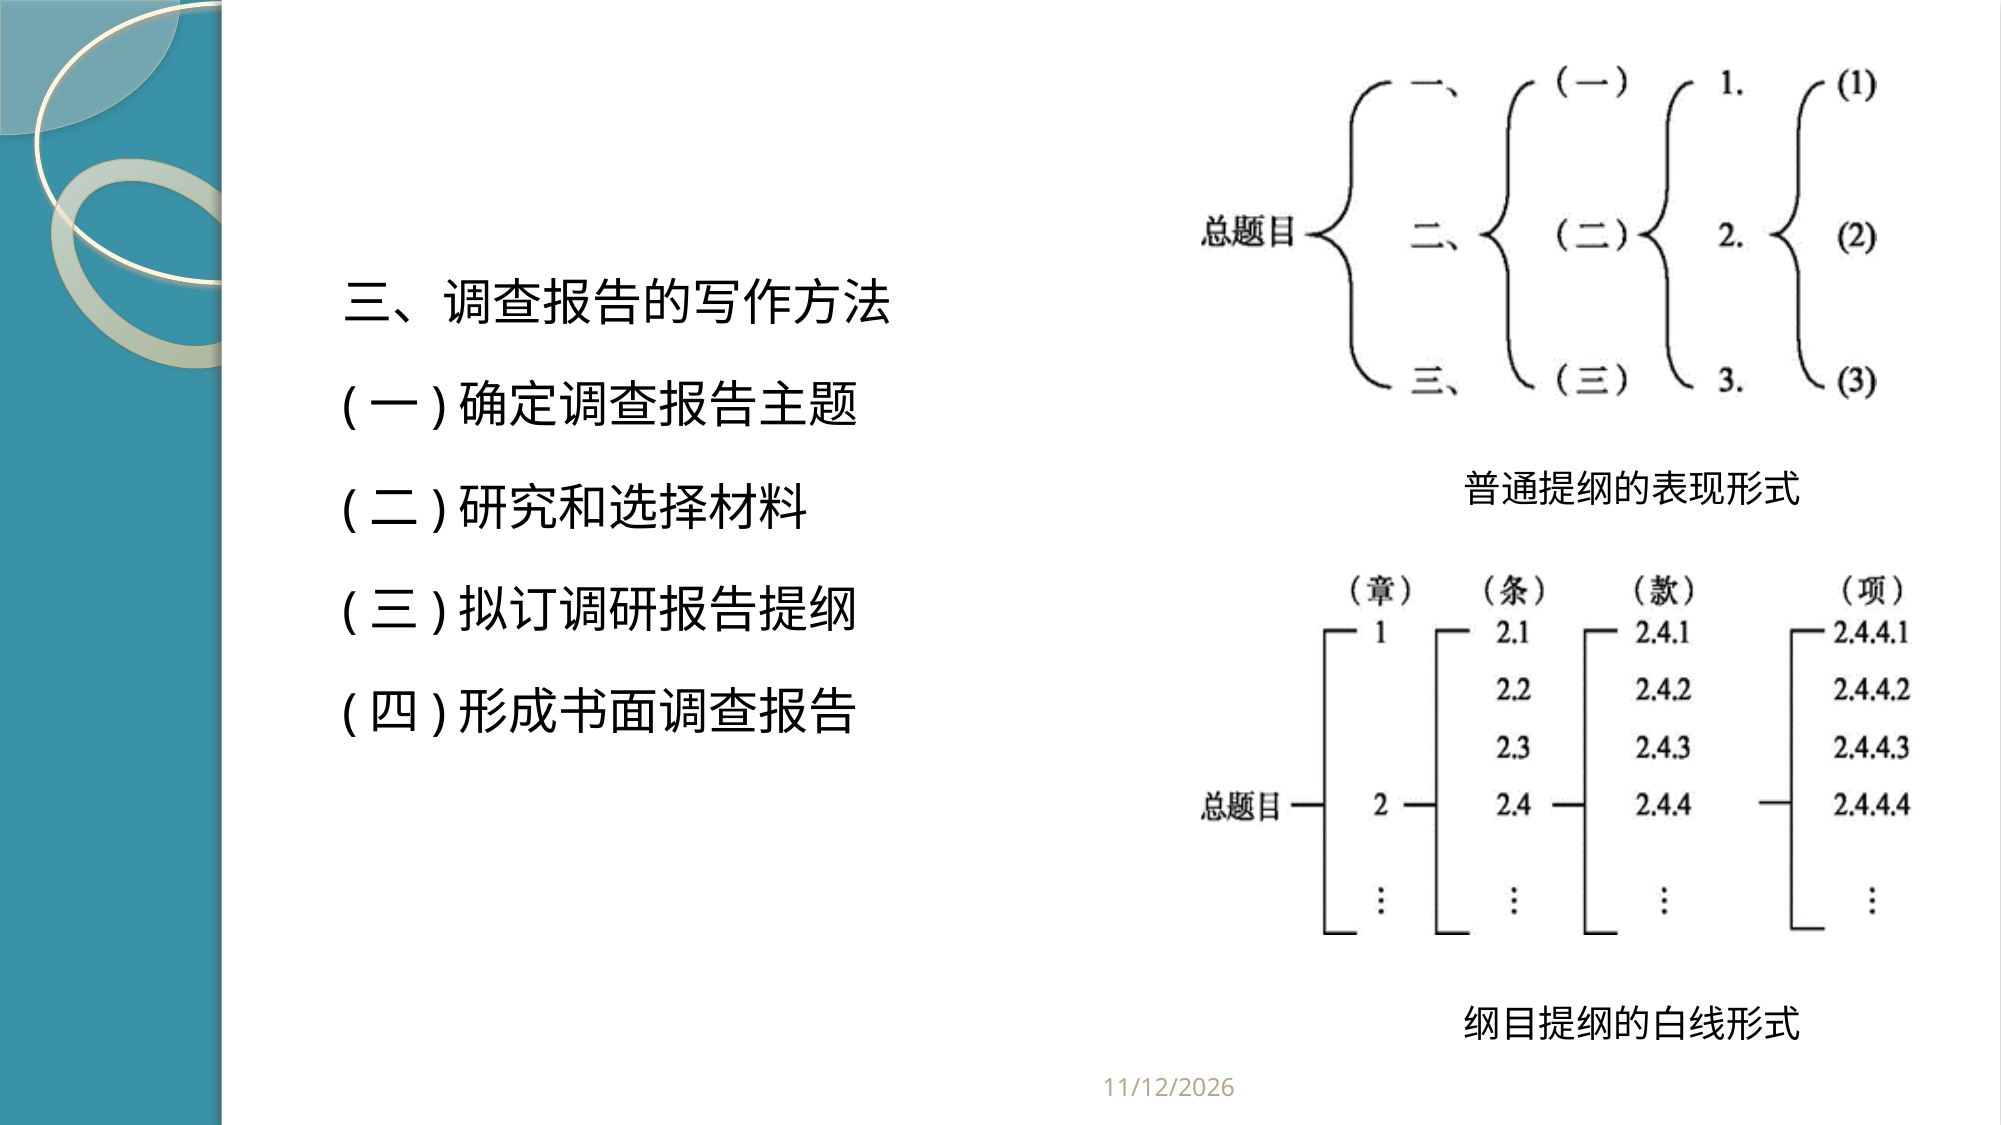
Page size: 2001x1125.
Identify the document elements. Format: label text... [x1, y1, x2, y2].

text_box 普通提纲的表现形式 [1448, 457, 1836, 518]
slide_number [783, 1034, 1250, 1113]
list 三、调查报告的写作方法 (一)确定调查报告主题 (二)研究和选择材料 (三)拟订调研报告提纲 (四)形成书面调查报告 [313, 232, 1105, 1023]
picture [1199, 64, 1877, 402]
picture [1199, 574, 1916, 935]
text_box 纲目提纲的白线形式 [1448, 992, 1836, 1053]
